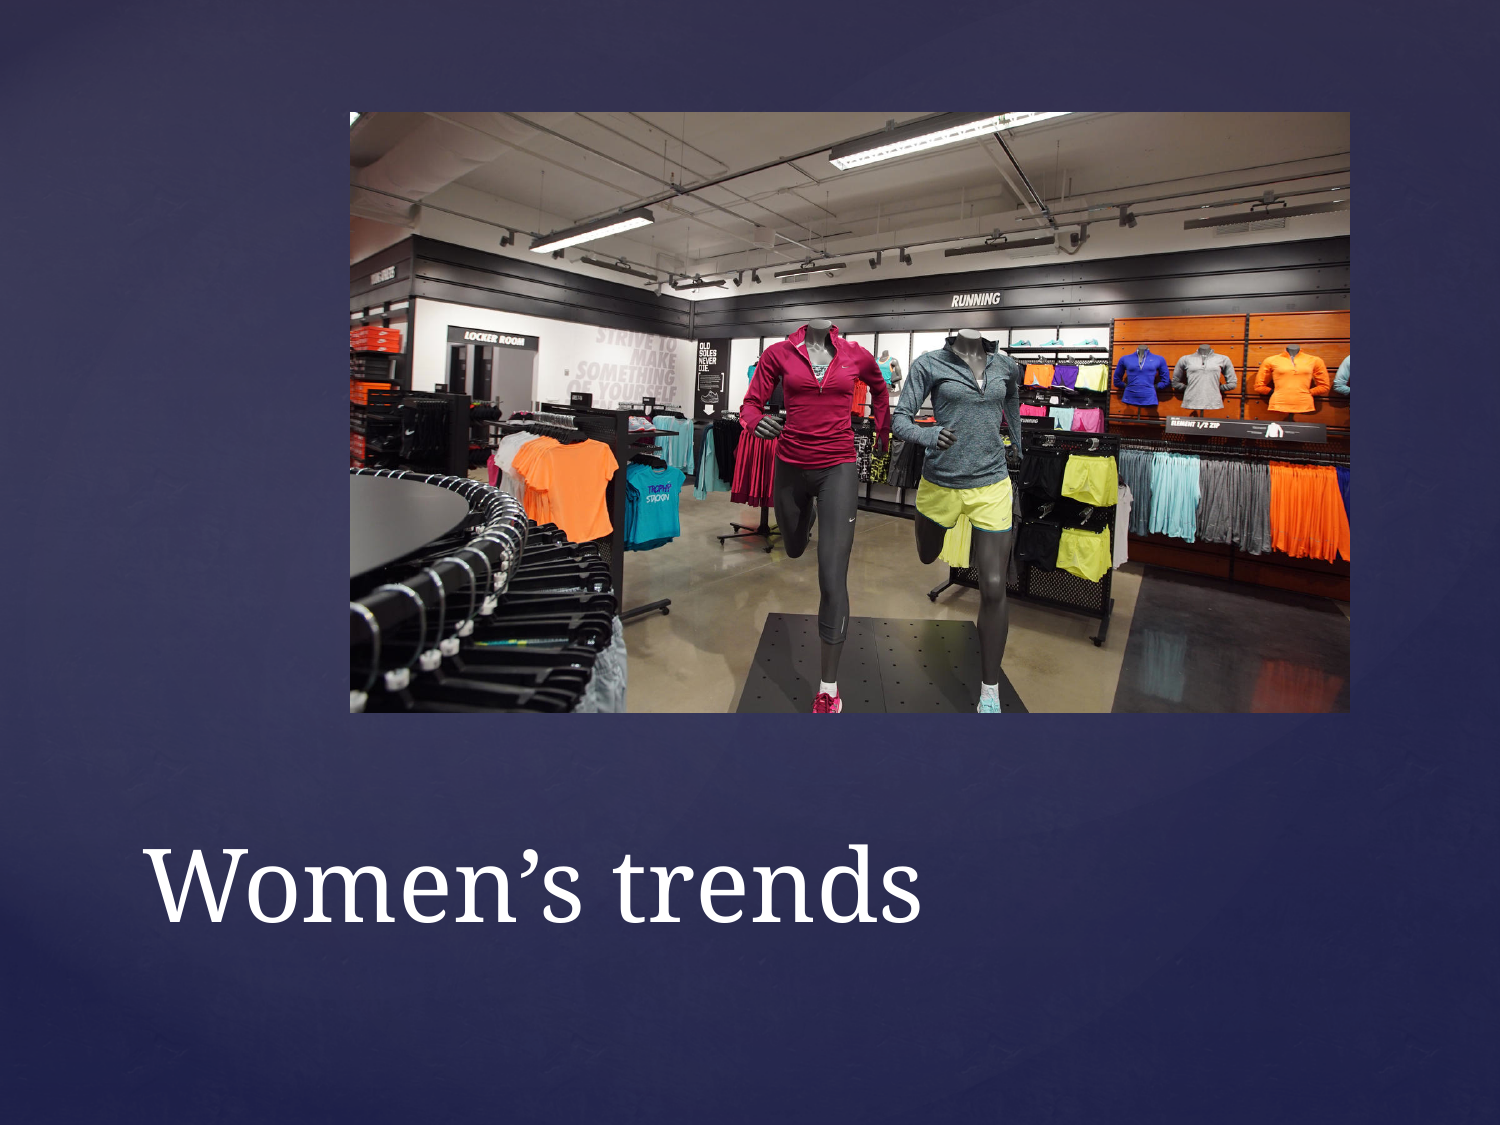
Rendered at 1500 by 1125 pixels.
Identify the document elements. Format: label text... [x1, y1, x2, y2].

title Women’s trends [127, 800, 1365, 950]
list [349, 111, 1351, 713]
